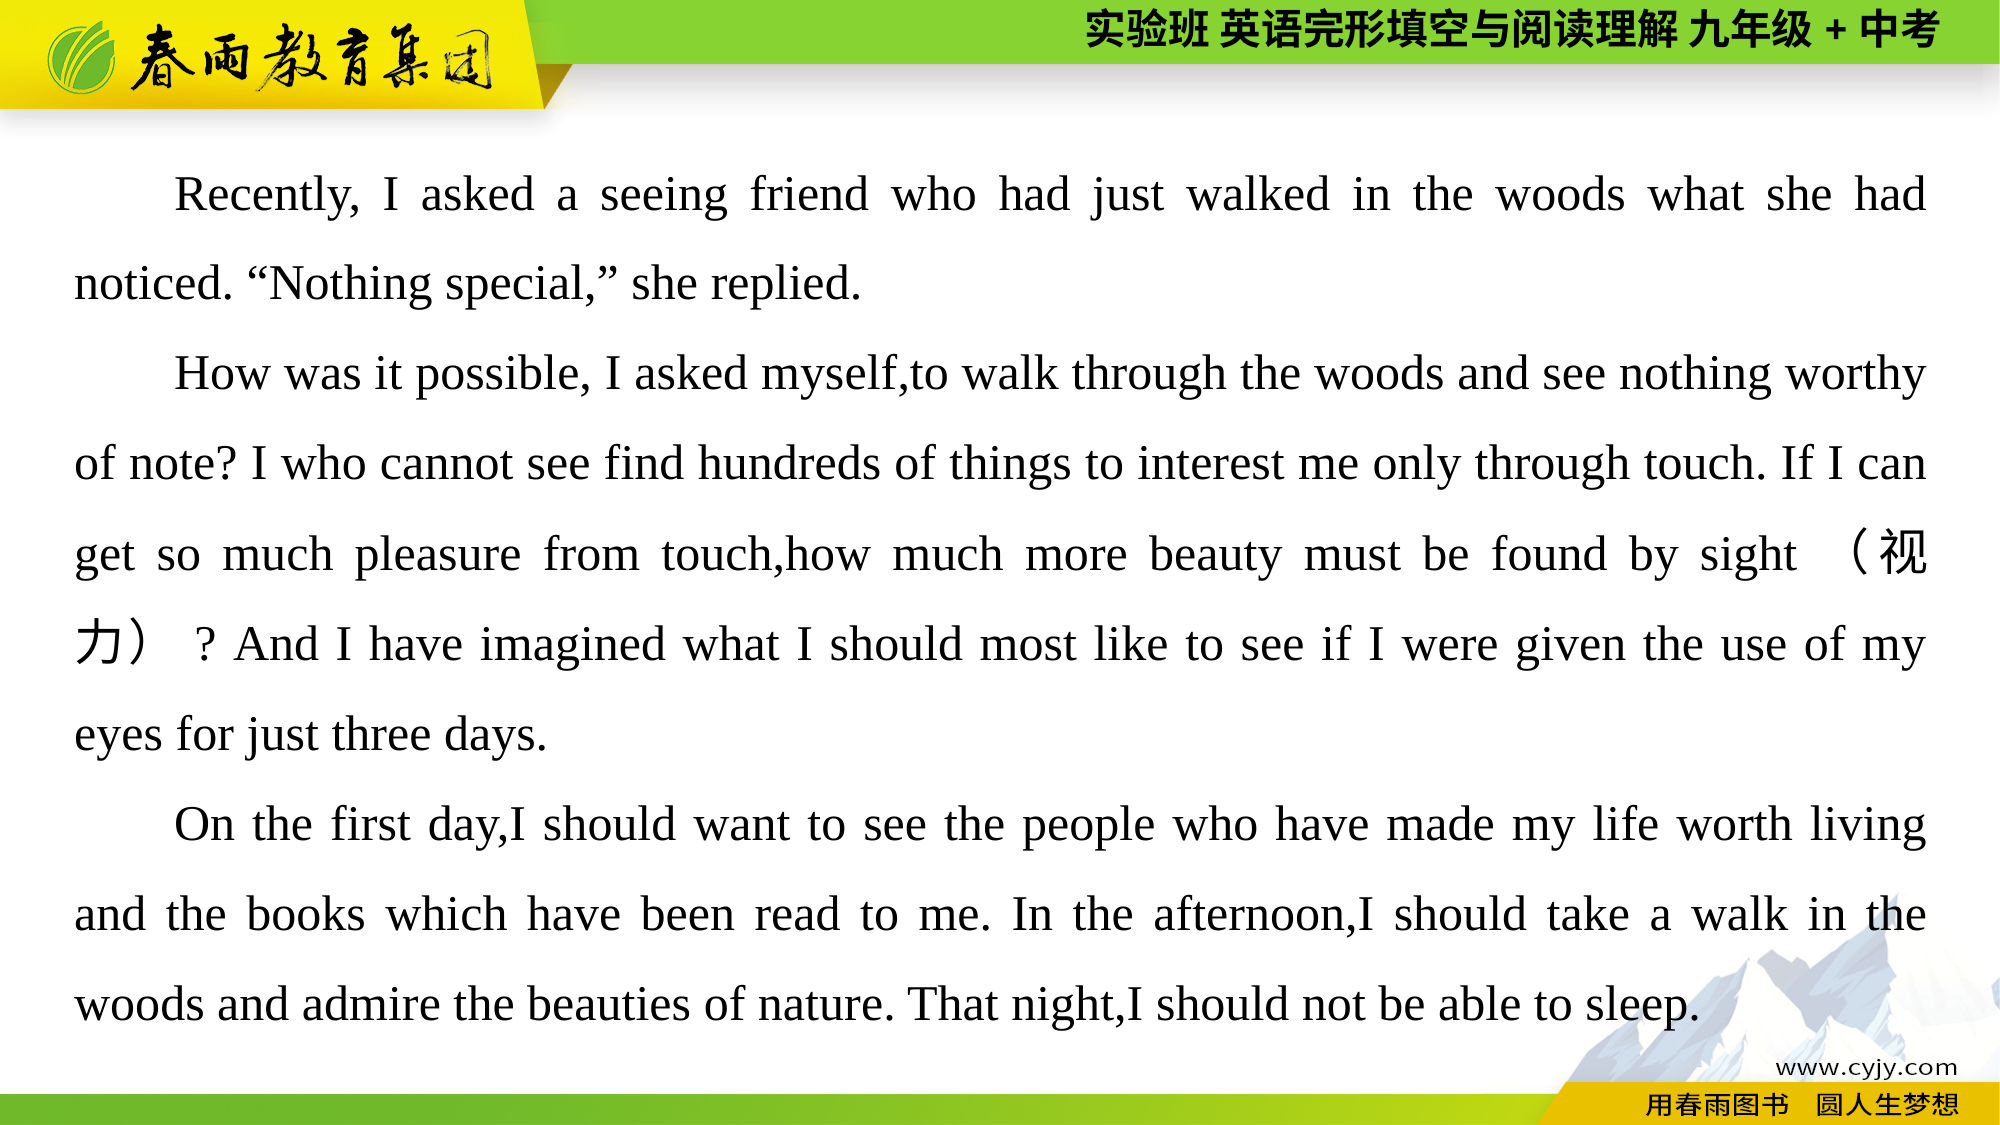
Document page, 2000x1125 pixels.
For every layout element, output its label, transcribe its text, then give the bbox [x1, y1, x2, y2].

picture [0, 0, 2000, 1125]
list Recently, I asked a seeing friend who had just walked in the woods what she had noticed. “Nothing special,” she replied. How was it possible, I asked myself,to walk through the woods and see nothing worthy of note? I who cannot see find hundreds of things to interest me only through touch. If I can get so much pleasure from touch,how much more beauty must be found by sight（视力）? And I have imagined what I should most like to see if I were given the use of my eyes for just three days. On the first day,I should want to see the people who have made my life worth living and the books which have been read to me. In the afternoon,I should take a walk in the woods and admire the beauties of nature. That night,I should not be able to sleep. [59, 122, 1944, 1047]
